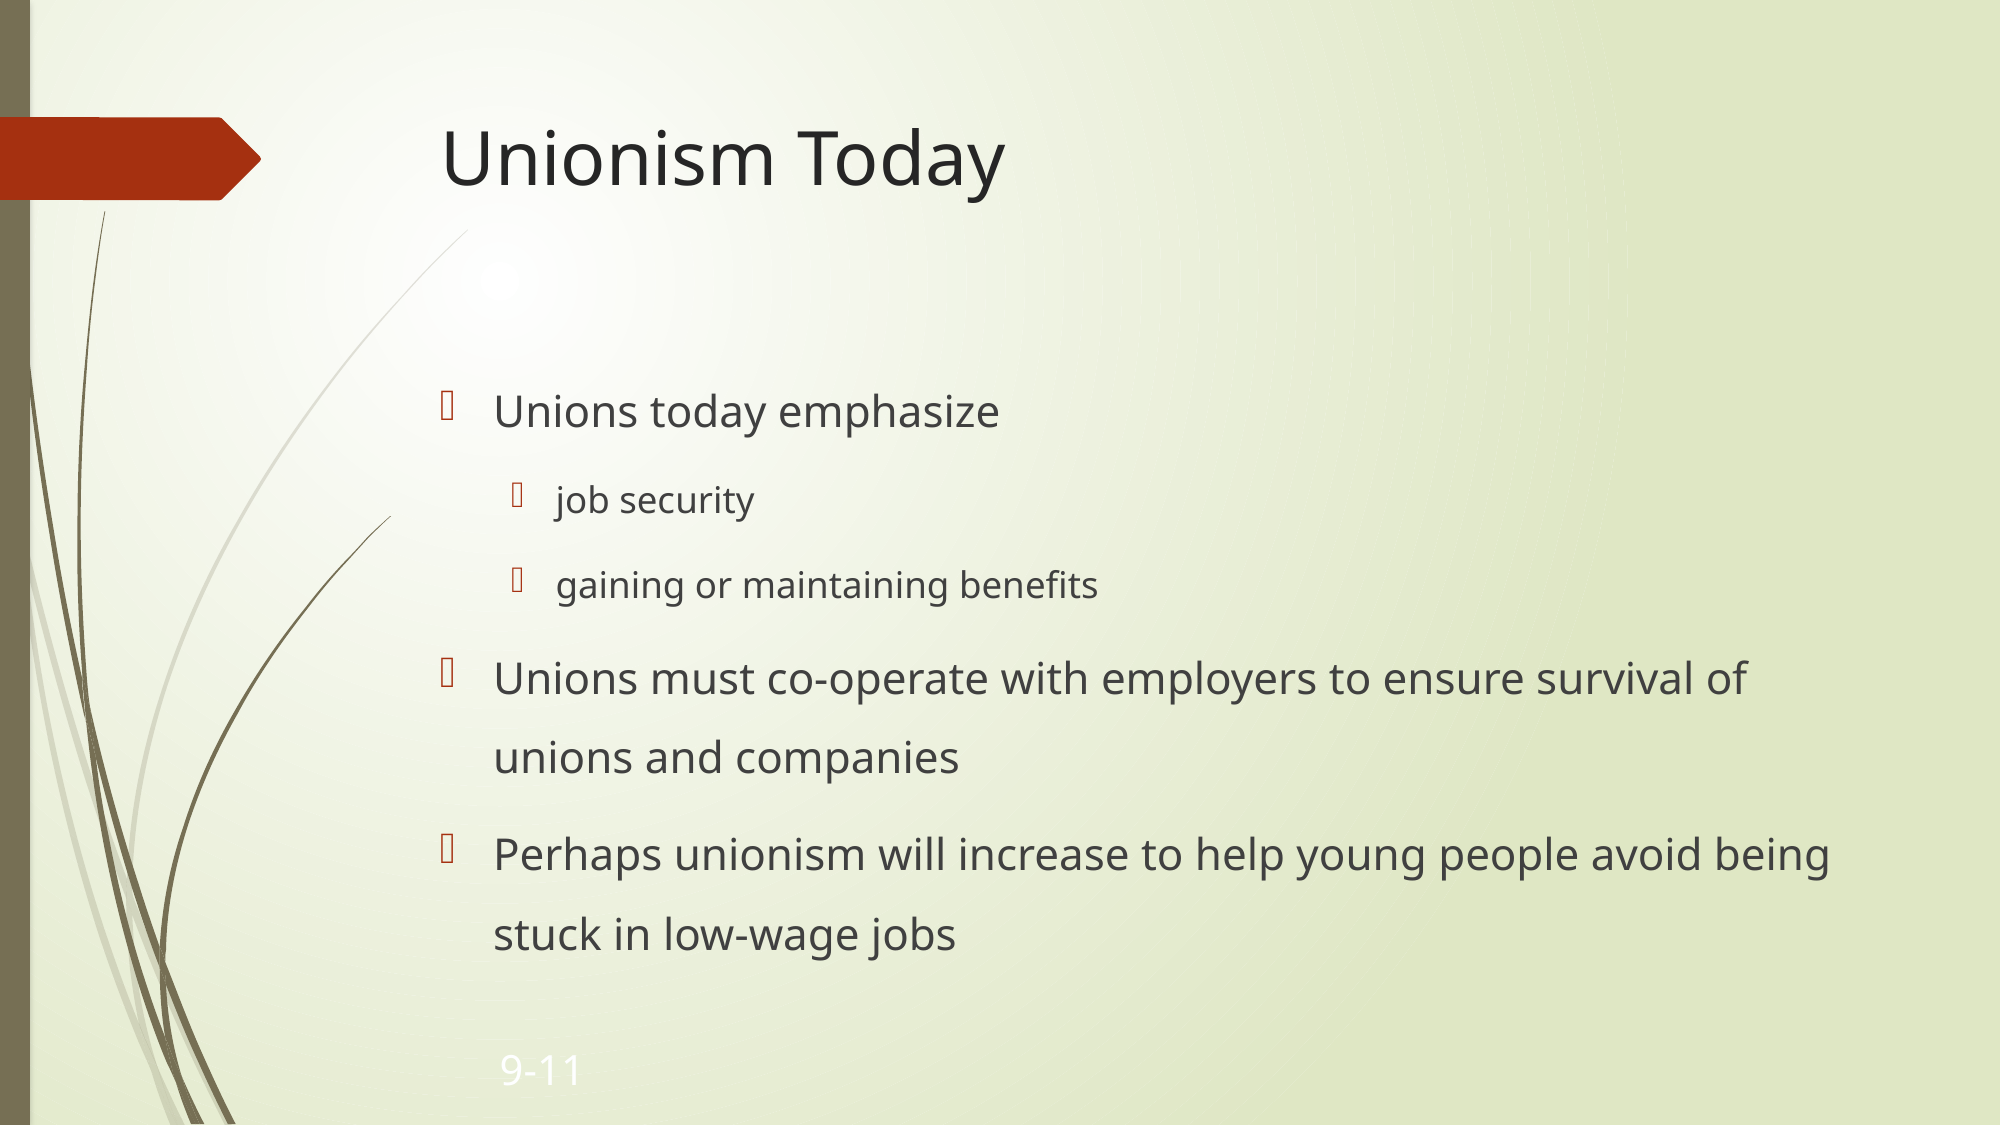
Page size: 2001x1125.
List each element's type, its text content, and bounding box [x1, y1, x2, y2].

title Unionism Today [425, 102, 1888, 313]
list Unions today emphasize job security gaining or maintaining benefits Unions must co-operate with employers to ensure survival of unions and companies Perhaps unionism will increase to help young people avoid being stuck in low-wage jobs [424, 350, 1888, 970]
slide_number 9-11 [249, 1042, 600, 1103]
